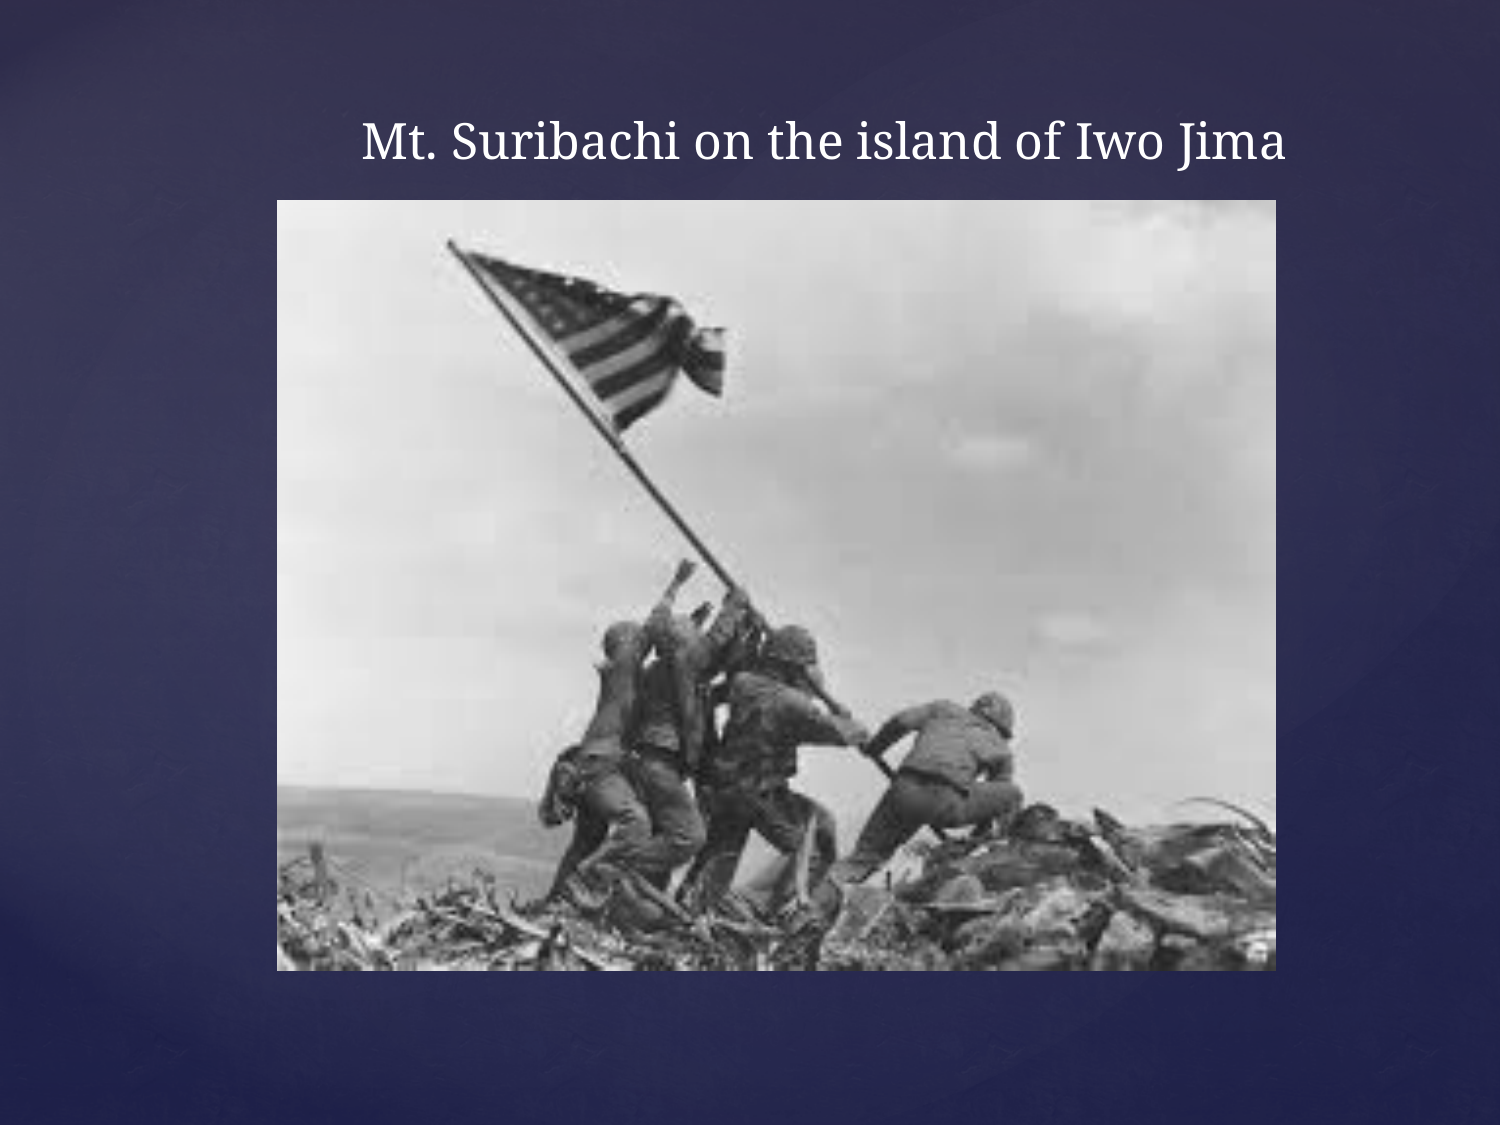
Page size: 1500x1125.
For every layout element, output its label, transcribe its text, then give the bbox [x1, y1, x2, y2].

picture [165, 200, 1388, 972]
text_box Mt. Suribachi on the island of Iwo Jima [229, 102, 1309, 178]
